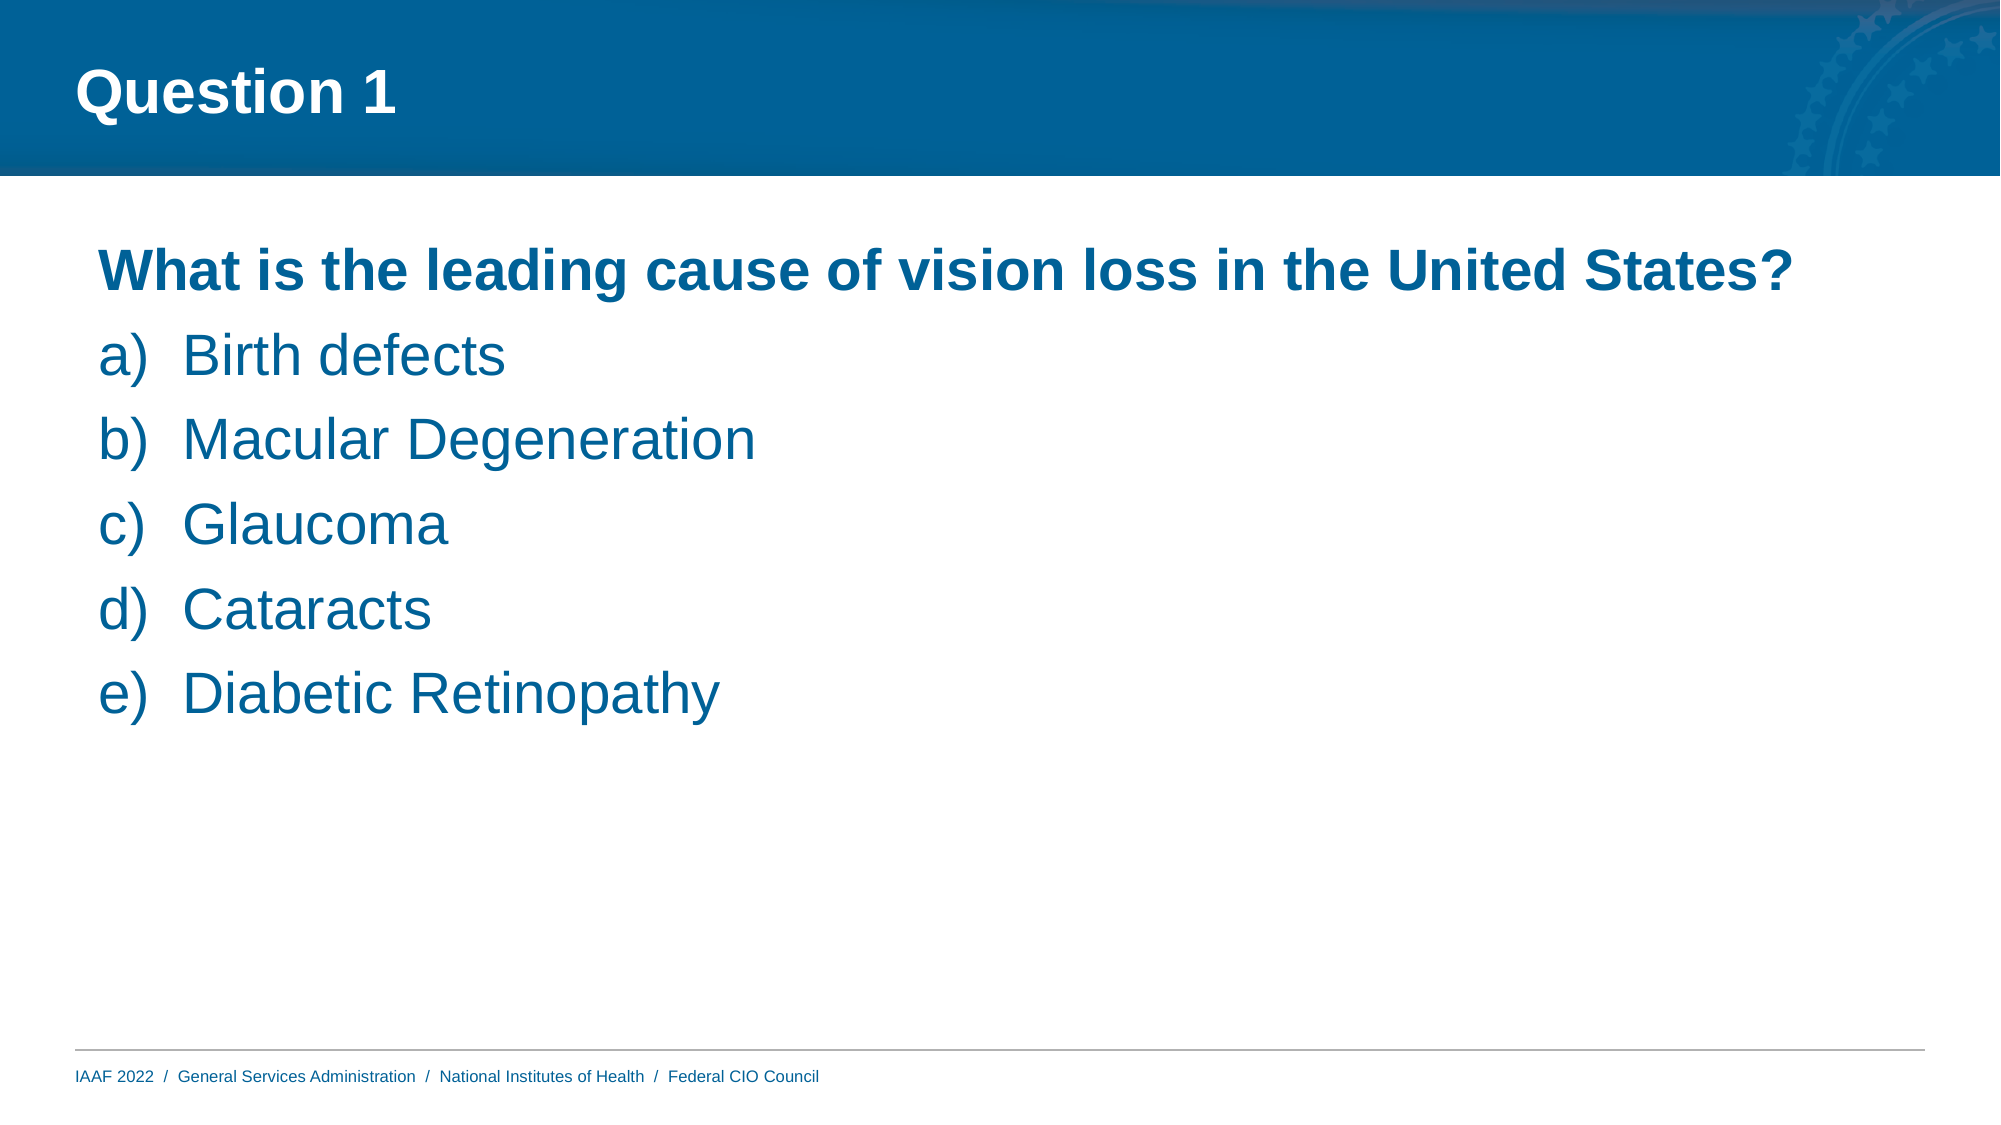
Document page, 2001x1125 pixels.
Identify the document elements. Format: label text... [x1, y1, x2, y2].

picture [0, 168, 666, 176]
title Question 1 [75, 52, 1800, 128]
picture [0, 0, 2000, 176]
list What is the leading cause of vision loss in the United States? Birth defects Macular Degeneration Glaucoma Cataracts Diabetic Retinopathy [75, 224, 1925, 1035]
